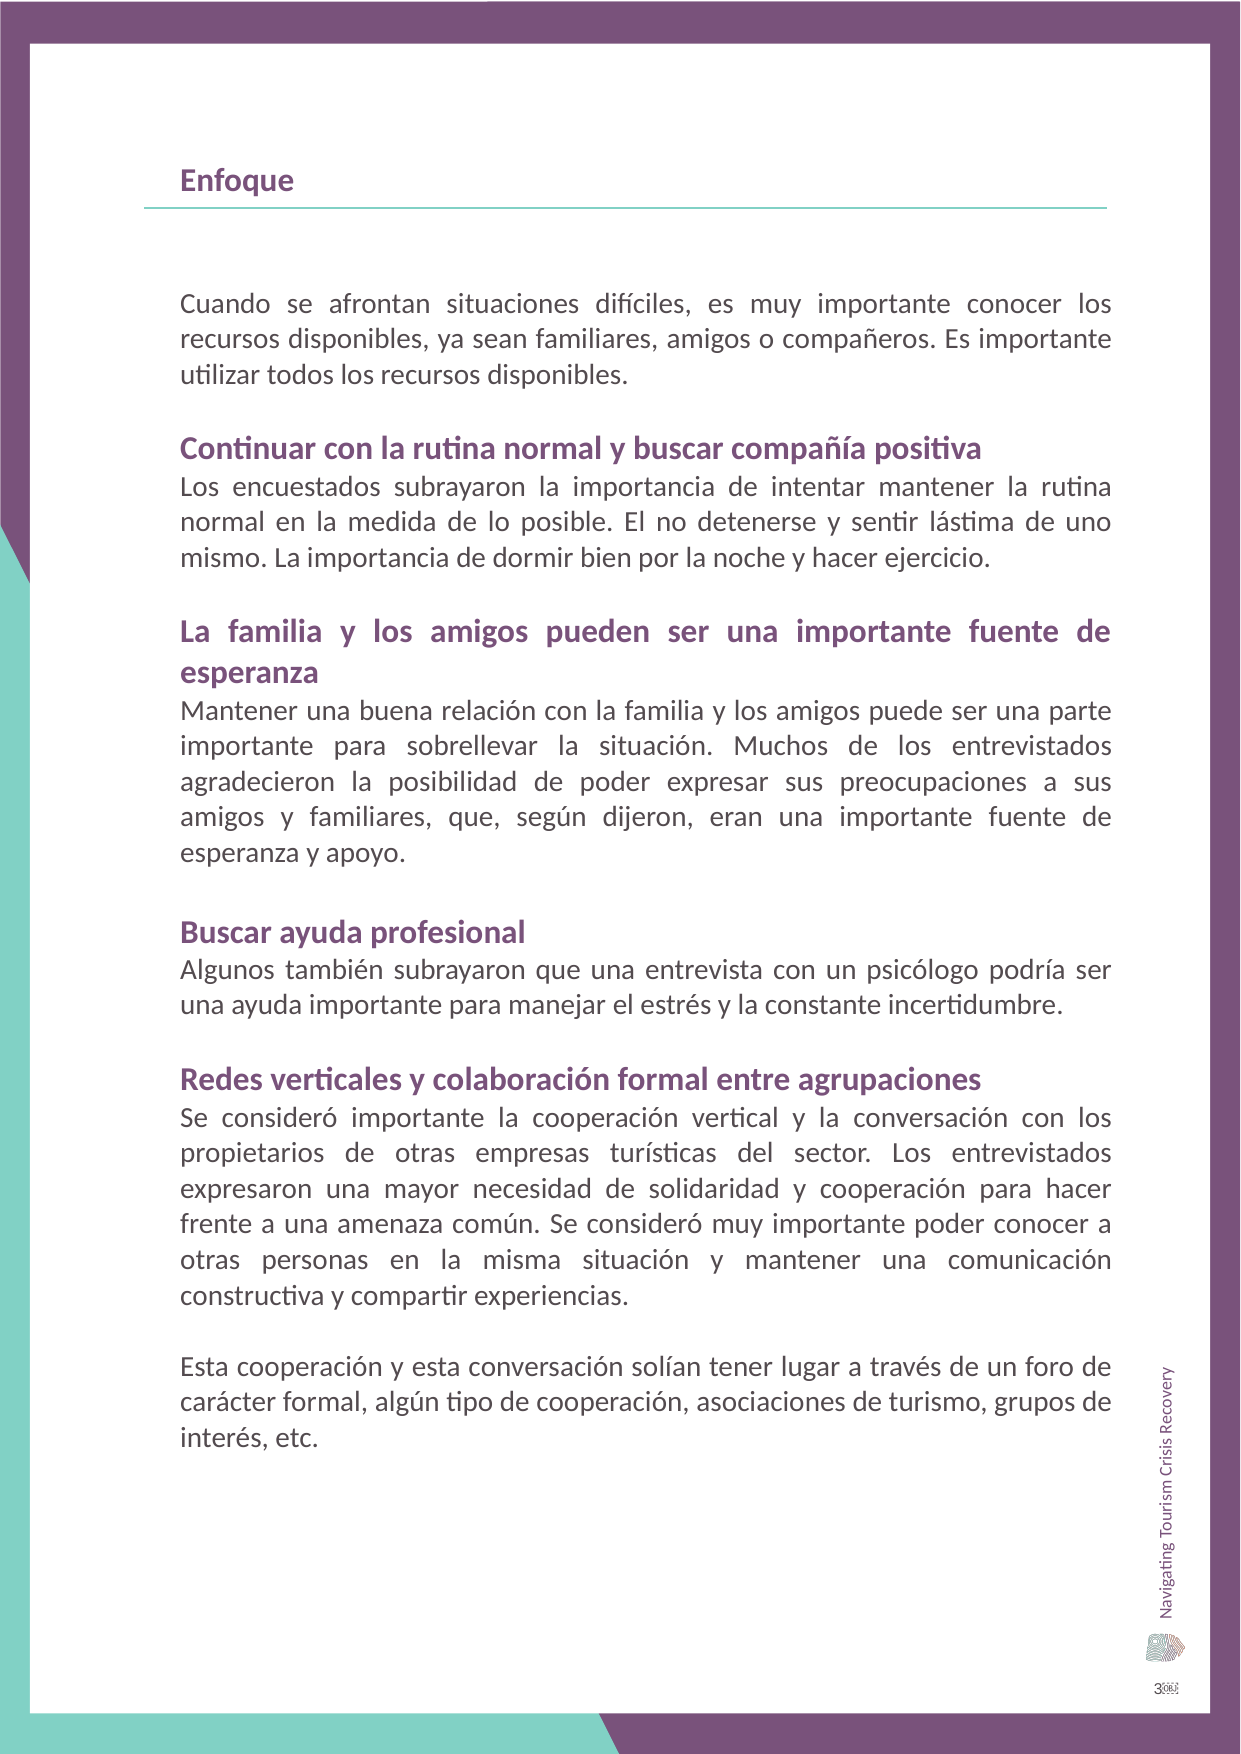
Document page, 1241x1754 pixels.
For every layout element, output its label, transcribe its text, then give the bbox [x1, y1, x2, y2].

picture [1142, 1631, 1189, 1667]
list Cuando se afrontan situaciones difíciles, es muy importante conocer los recursos disponibles, ya sean familiares, amigos o compañeros. Es importante utilizar todos los recursos disponibles. Continuar con la rutina normal y buscar compañía positiva Los encuestados subrayaron la importancia de intentar mantener la rutina normal en la medida de lo posible. El no detenerse y sentir lástima de uno mismo. La importancia de dormir bien por la noche y hacer ejercicio. La familia y los amigos pueden ser una importante fuente de esperanza Mantener una buena relación con la familia y los amigos puede ser una parte importante para sobrellevar la situación. Muchos de los entrevistados agradecieron la posibilidad de poder expresar sus preocupaciones a sus amigos y familiares, que, según dijeron, eran una importante fuente de esperanza y apoyo. Buscar ayuda profesional Algunos también subrayaron que una entrevista con un psicólogo podría ser una ayuda importante para manejar el estrés y la constante incertidumbre. Redes verticales y colaboración formal entre agrupaciones Se consideró importante la cooperación vertical y la conversación con los propietarios de otras empresas turísticas del sector. Los entrevistados expresaron una mayor necesidad de solidaridad y cooperación para hacer frente a una amenaza común. Se consideró muy importante poder conocer a otras personas en la misma situación y mantener una comunicación constructiva y compartir experiencias. Esta cooperación y esta conversación solían tener lugar a través de un foro de carácter formal, algún tipo de cooperación, asociaciones de turismo, grupos de interés, etc. [165, 240, 1128, 1648]
list Enfoque [165, 147, 1128, 209]
